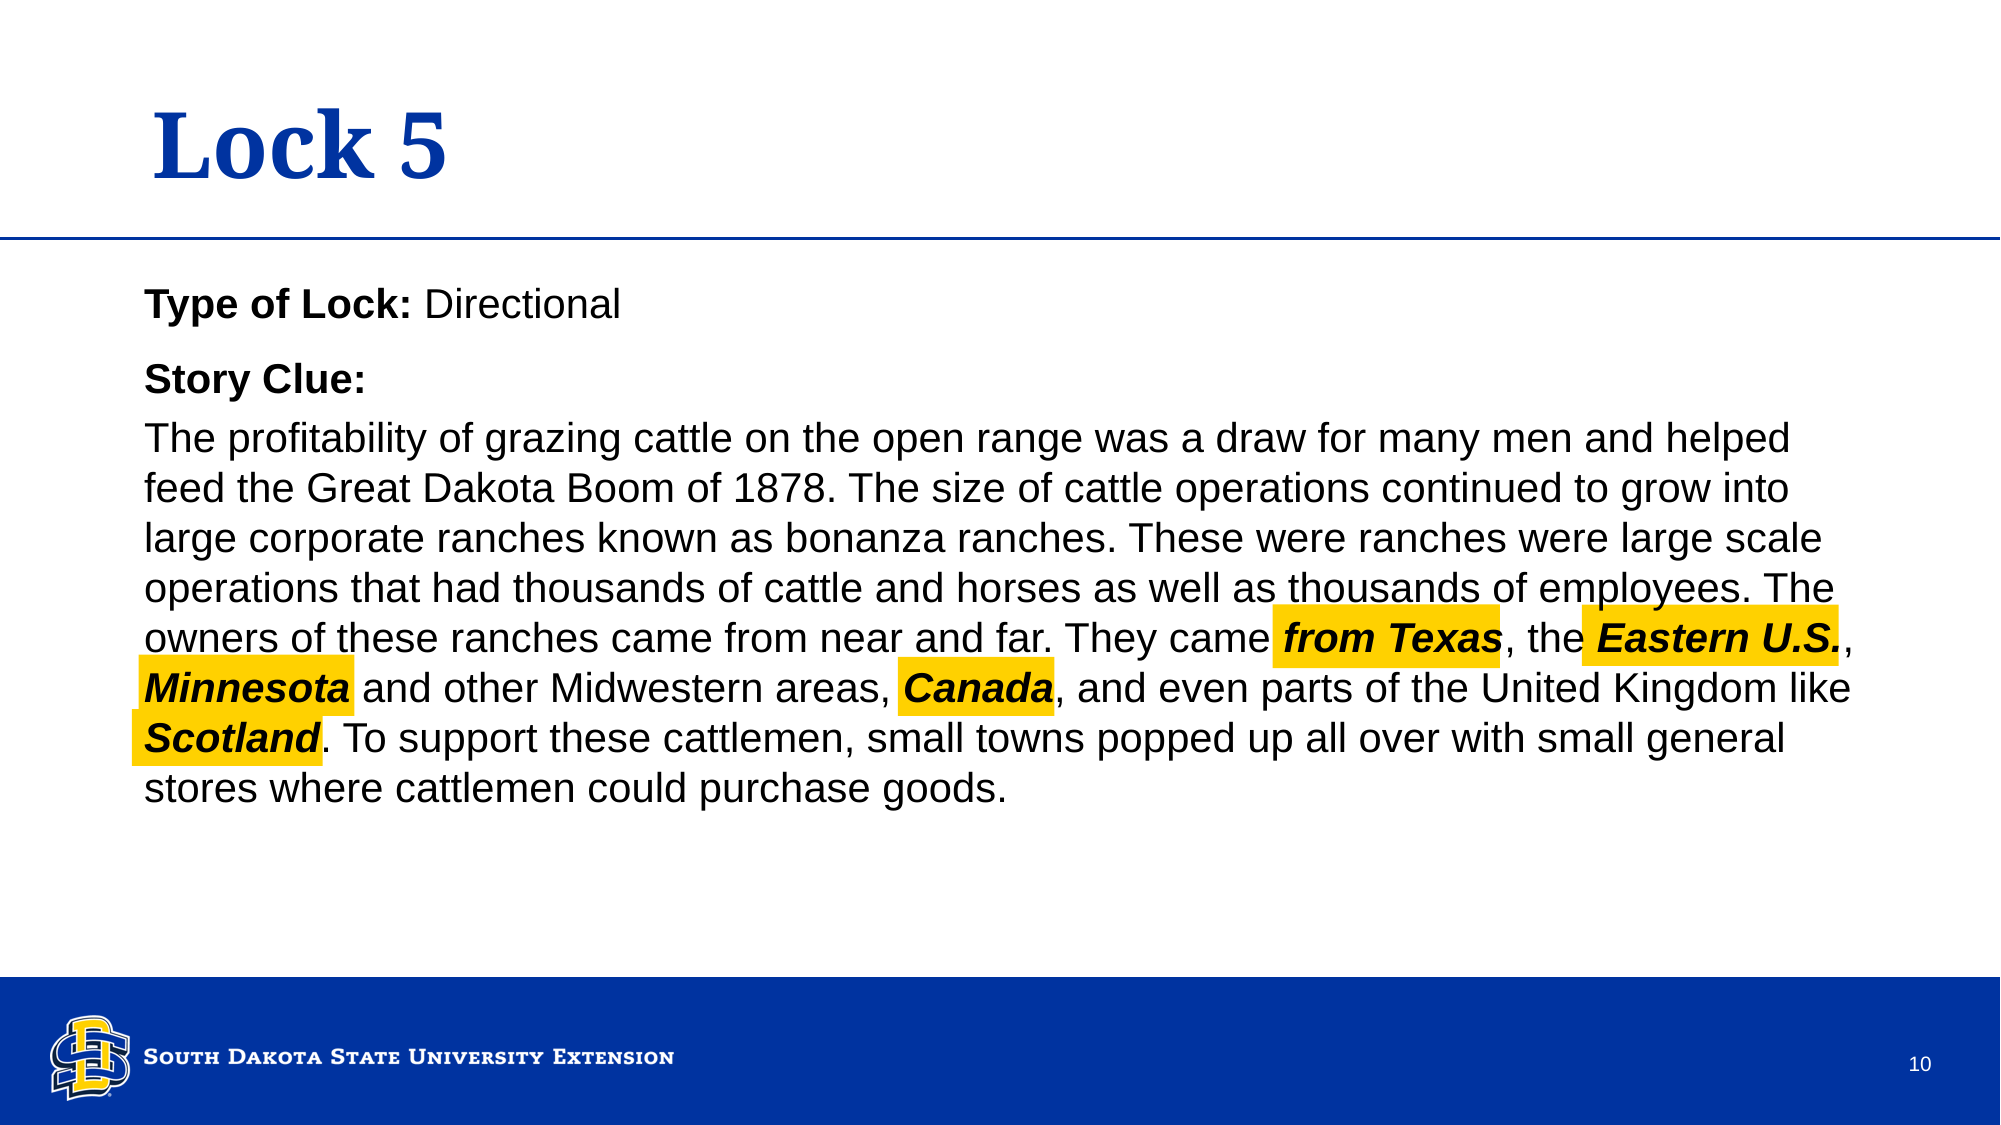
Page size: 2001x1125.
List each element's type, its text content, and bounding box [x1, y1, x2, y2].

list Type of Lock: Directional Story Clue: The profitability of grazing cattle on the open range was a draw for many men and helped feed the Great Dakota Boom of 1878. The size of cattle operations continued to grow into large corporate ranches known as bonanza ranches. These were ranches were large scale operations that had thousands of cattle and horses as well as thousands of employees. The owners of these ranches came from near and far. They came from Texas, the Eastern U.S., Minnesota and other Midwestern areas, Canada, and even parts of the United Kingdom like Scotland. To support these cattlemen, small towns popped up all over with small general stores where cattlemen could purchase goods. [129, 263, 1871, 959]
picture [50, 1015, 674, 1101]
title Lock 5 – 1 [137, 59, 1863, 239]
